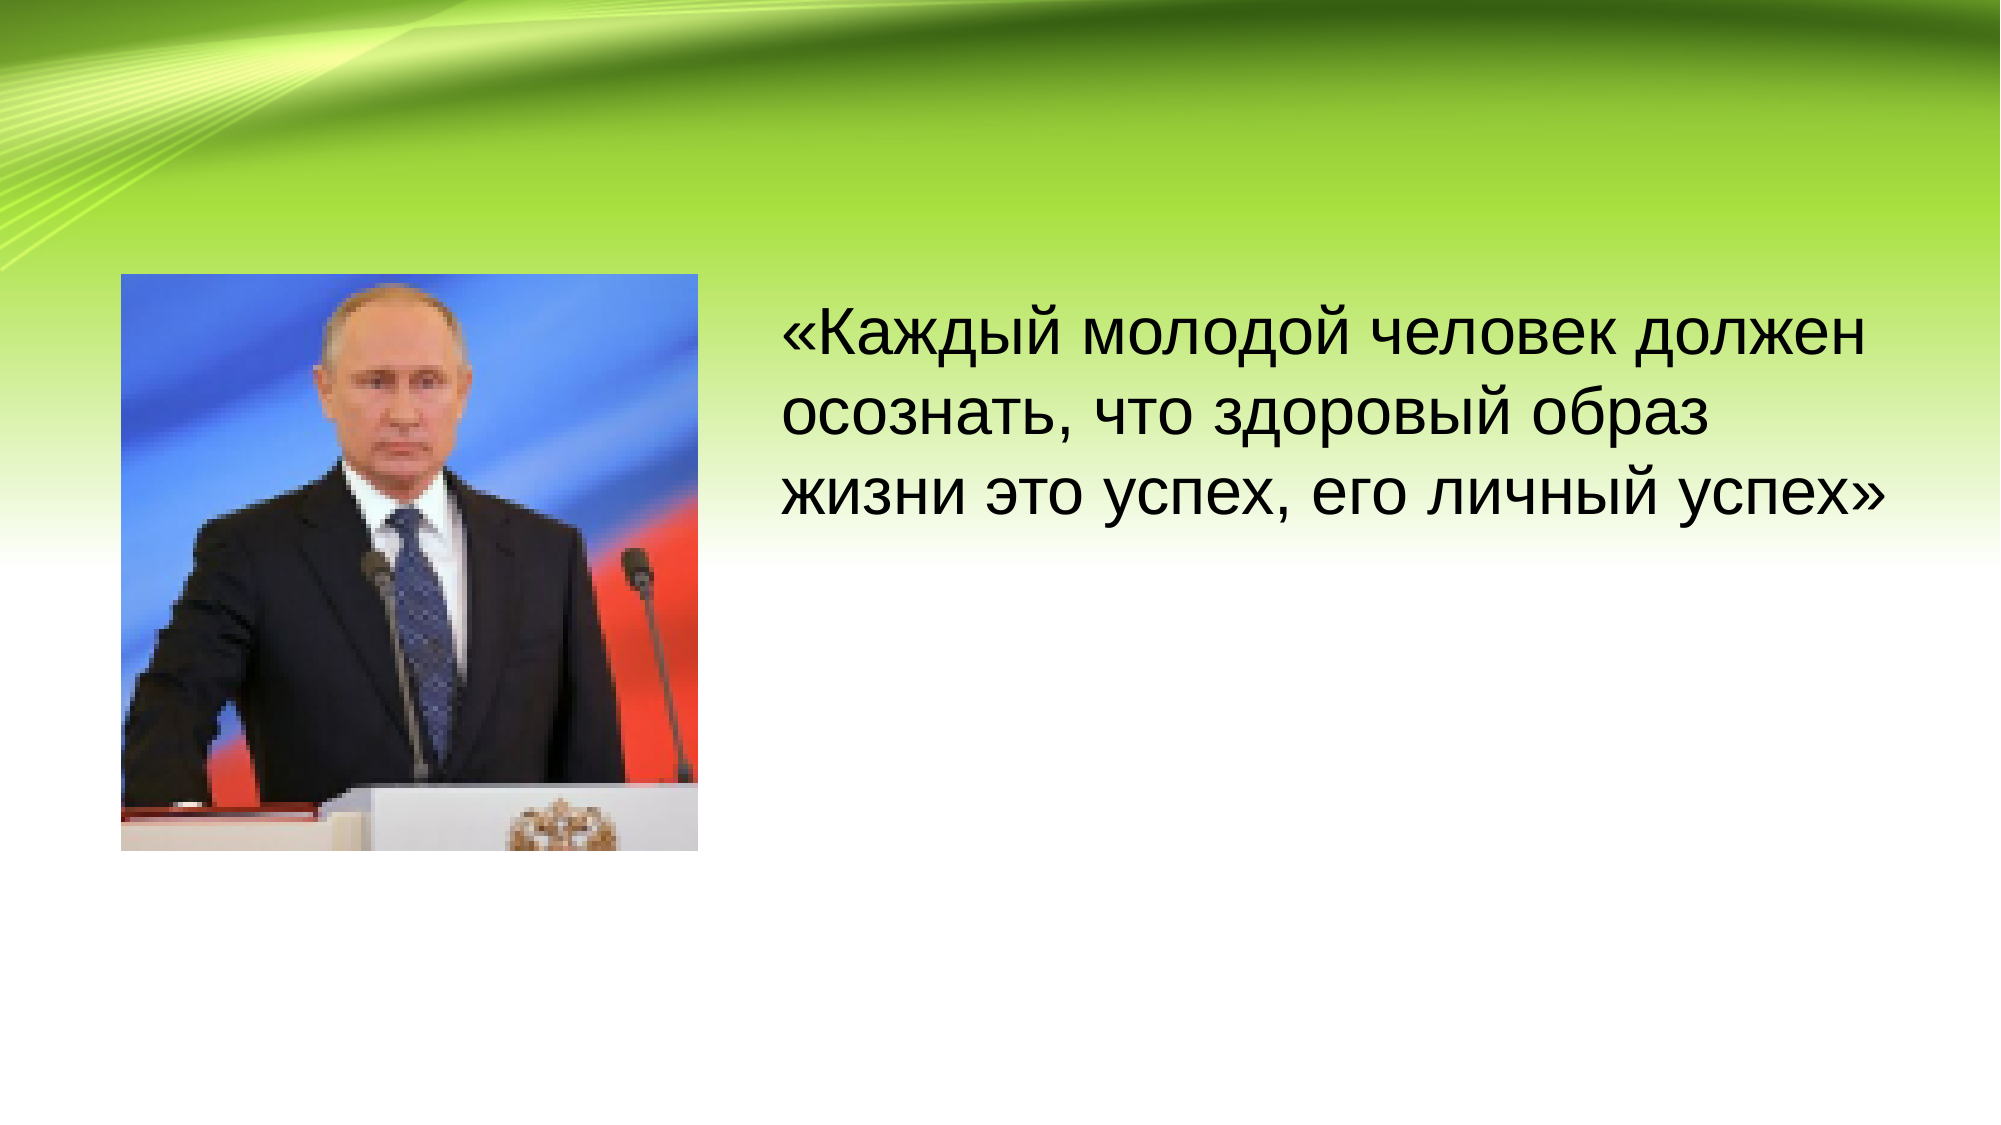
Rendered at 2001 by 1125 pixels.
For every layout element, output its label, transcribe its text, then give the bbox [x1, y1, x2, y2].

list «Каждый молодой человек должен осознать, что здоровый образ жизни это успех, его личный успех» [765, 93, 1924, 1124]
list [121, 274, 698, 851]
picture [0, 0, 2000, 1125]
